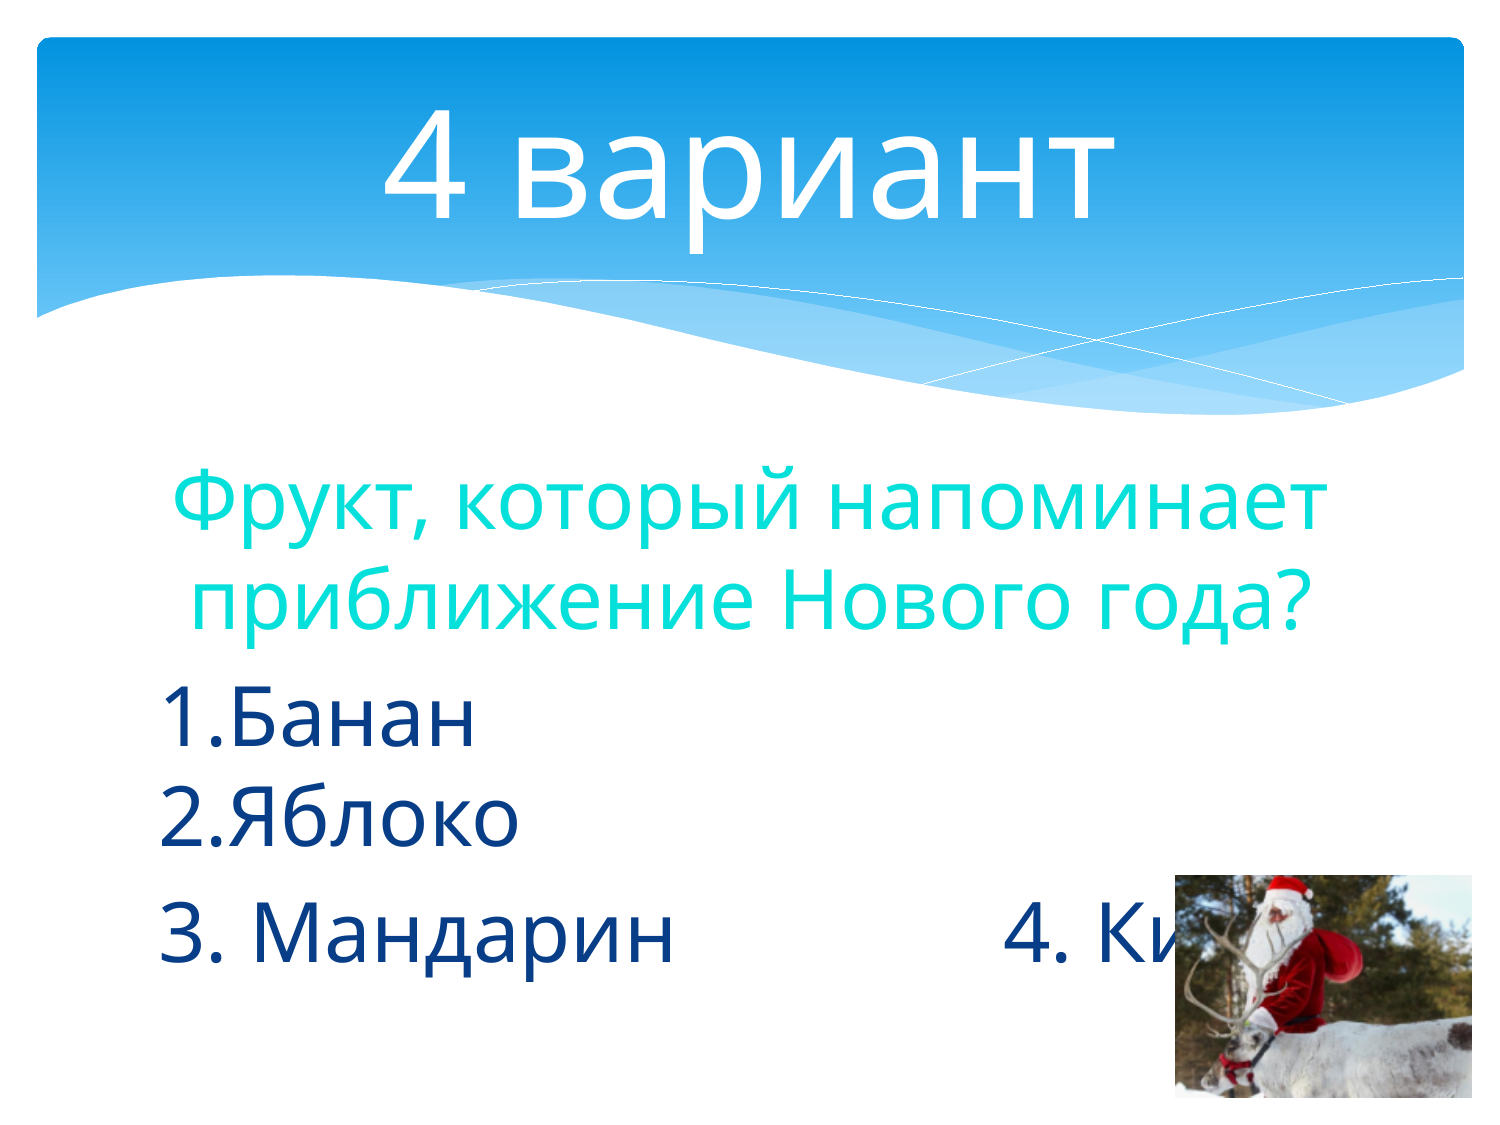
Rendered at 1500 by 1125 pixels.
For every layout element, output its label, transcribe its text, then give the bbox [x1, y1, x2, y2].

picture [1174, 875, 1472, 1099]
title 4 вариант [75, 55, 1425, 261]
list Фрукт, который напоминает приближение Нового года? 1.Банан 2.Яблоко 3. Мандарин 4. Киви [143, 438, 1359, 1005]
